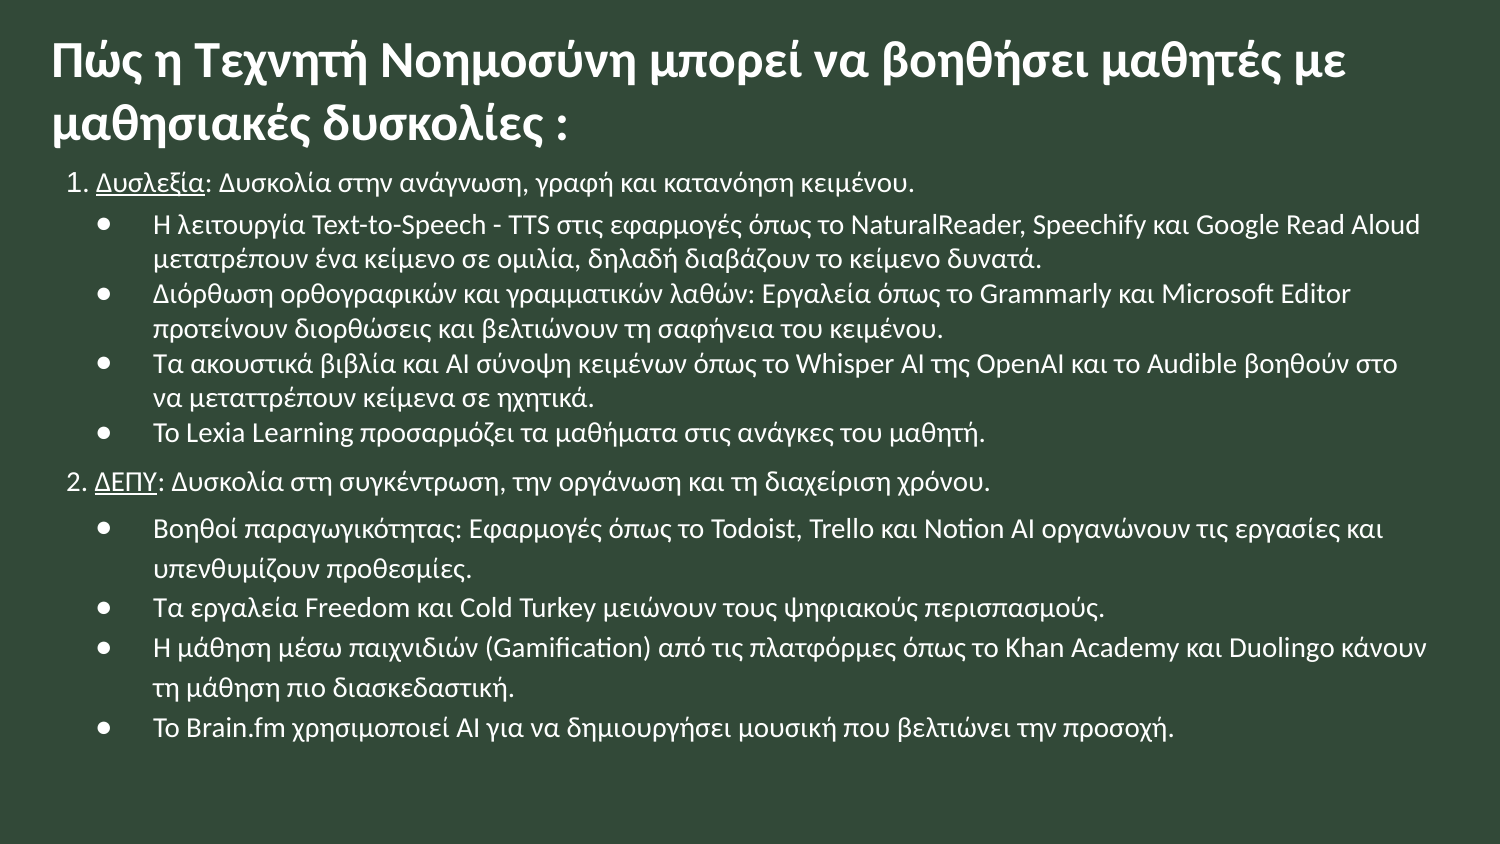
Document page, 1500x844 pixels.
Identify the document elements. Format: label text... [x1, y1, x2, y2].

subtitle 1. Δυσλεξία: Δυσκολία στην ανάγνωση, γραφή και κατανόηση κειμένου. Η λειτουργία Text-to-Speech - TTS στις εφαρμογές όπως το NaturalReader, Speechify και Google Read Aloud μετατρέπουν ένα κείμενο σε ομιλία, δηλαδή διαβάζουν το κείμενο δυνατά. Διόρθωση ορθογραφικών και γραμματικών λαθών: Εργαλεία όπως το Grammarly και Microsoft Editor προτείνουν διορθώσεις και βελτιώνουν τη σαφήνεια του κειμένου. Τα ακουστικά βιβλία και AI σύνοψη κειμένων όπως το Whisper AI της OpenAI και το Audible βοηθούν στο να μεταττρέπουν κείμενα σε ηχητικά. Το Lexia Learning προσαρμόζει τα μαθήματα στις ανάγκες του μαθητή. 2. ΔΕΠΥ: Δυσκολία στη συγκέντρωση, την οργάνωση και τη διαχείριση χρόνου. Βοηθοί παραγωγικότητας: Εφαρμογές όπως το Todoist, Trello και Notion AI οργανώνουν τις εργασίες και υπενθυμίζουν προθεσμίες. Τα εργαλεία Freedom και Cold Turkey μειώνουν τους ψηφιακούς περισπασμούς. Η μάθηση μέσω παιχνιδιών (Gamification) από τις πλατφόρμες όπως το Khan Academy και Duolingo κάνουν τη μάθηση πιο διασκεδαστική. Το Brain.fm χρησιμοποιεί AI για να δημιουργήσει μουσική που βελτιώνει την προσοχή. [51, 148, 1449, 790]
title Πώς η Τεχνητή Νοημοσύνη μπορεί να βοηθήσει μαθητές με μαθησιακές δυσκολίες : [36, 84, 1435, 166]
